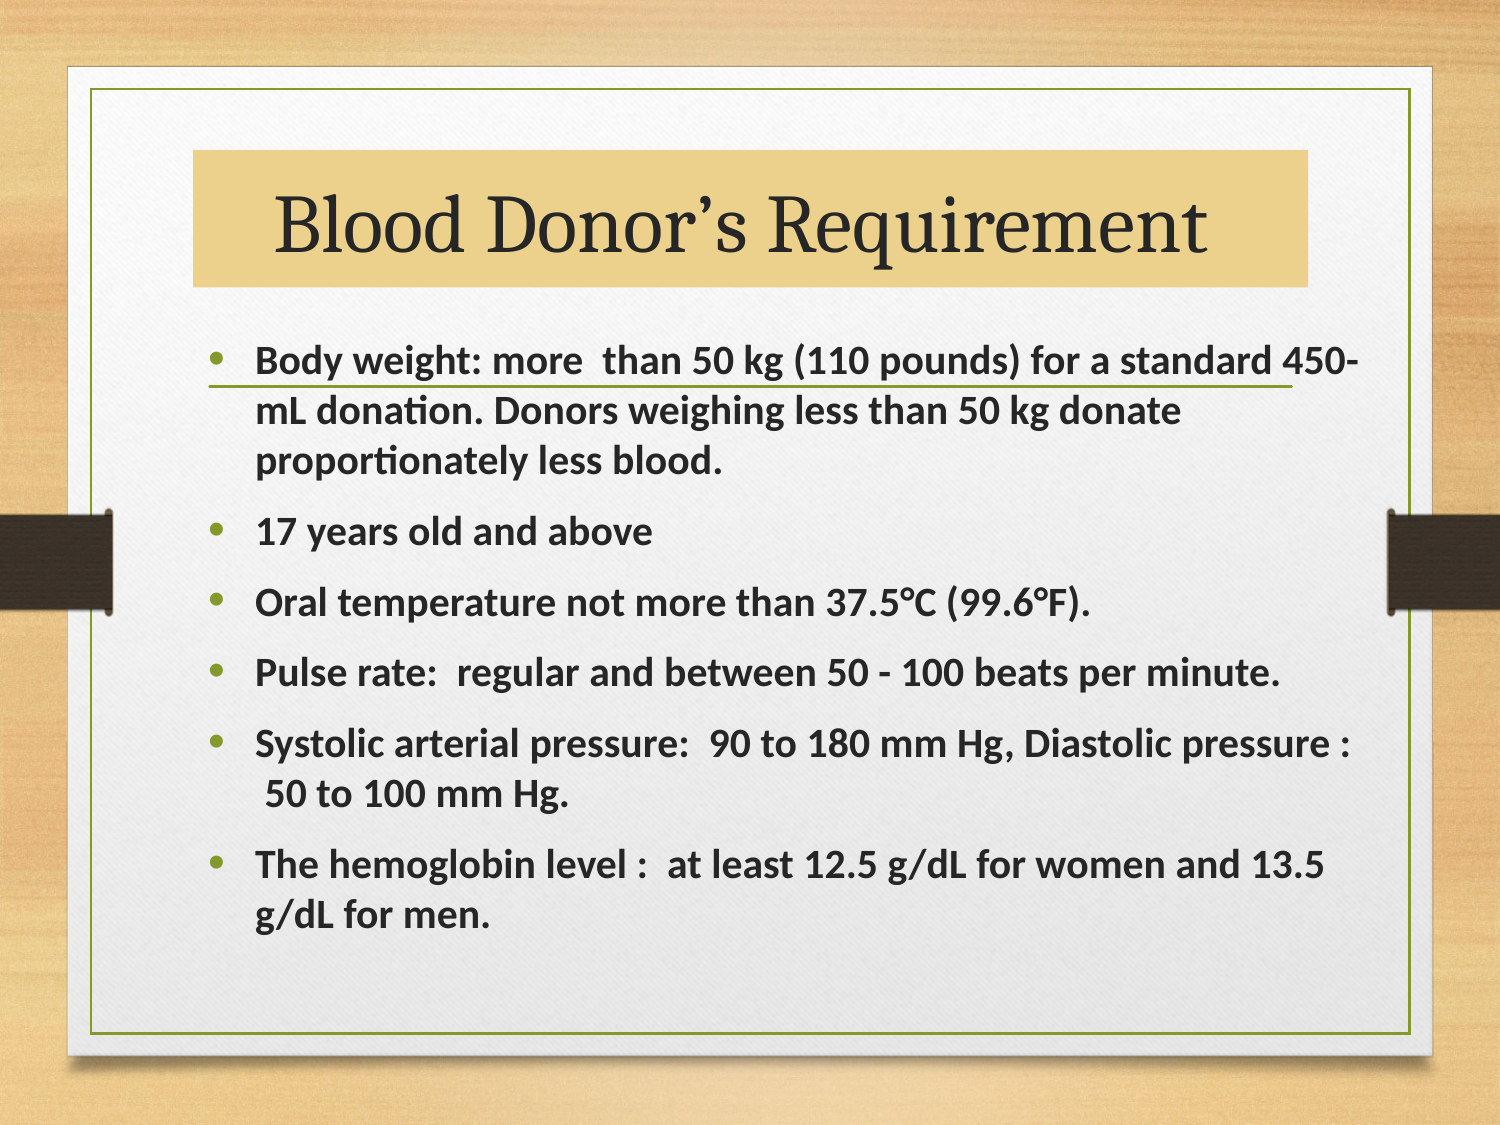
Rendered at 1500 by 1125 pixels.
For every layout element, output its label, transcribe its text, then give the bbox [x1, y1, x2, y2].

title Blood Donor’s Requirement [193, 150, 1309, 288]
list Body weight: more than 50 kg (110 pounds) for a standard 450-mL donation. Donors weighing less than 50 kg donate proportionately less blood. 17 years old and above Oral temperature not more than 37.5°C (99.6°F). Pulse rate: regular and between 50 - 100 beats per minute. Systolic arterial pressure: 90 to 180 mm Hg, Diastolic pressure : 50 to 100 mm Hg. The hemoglobin level : at least 12.5 g/dL for women and 13.5 g/dL for men. [193, 324, 1375, 988]
picture [0, 0, 1500, 1125]
